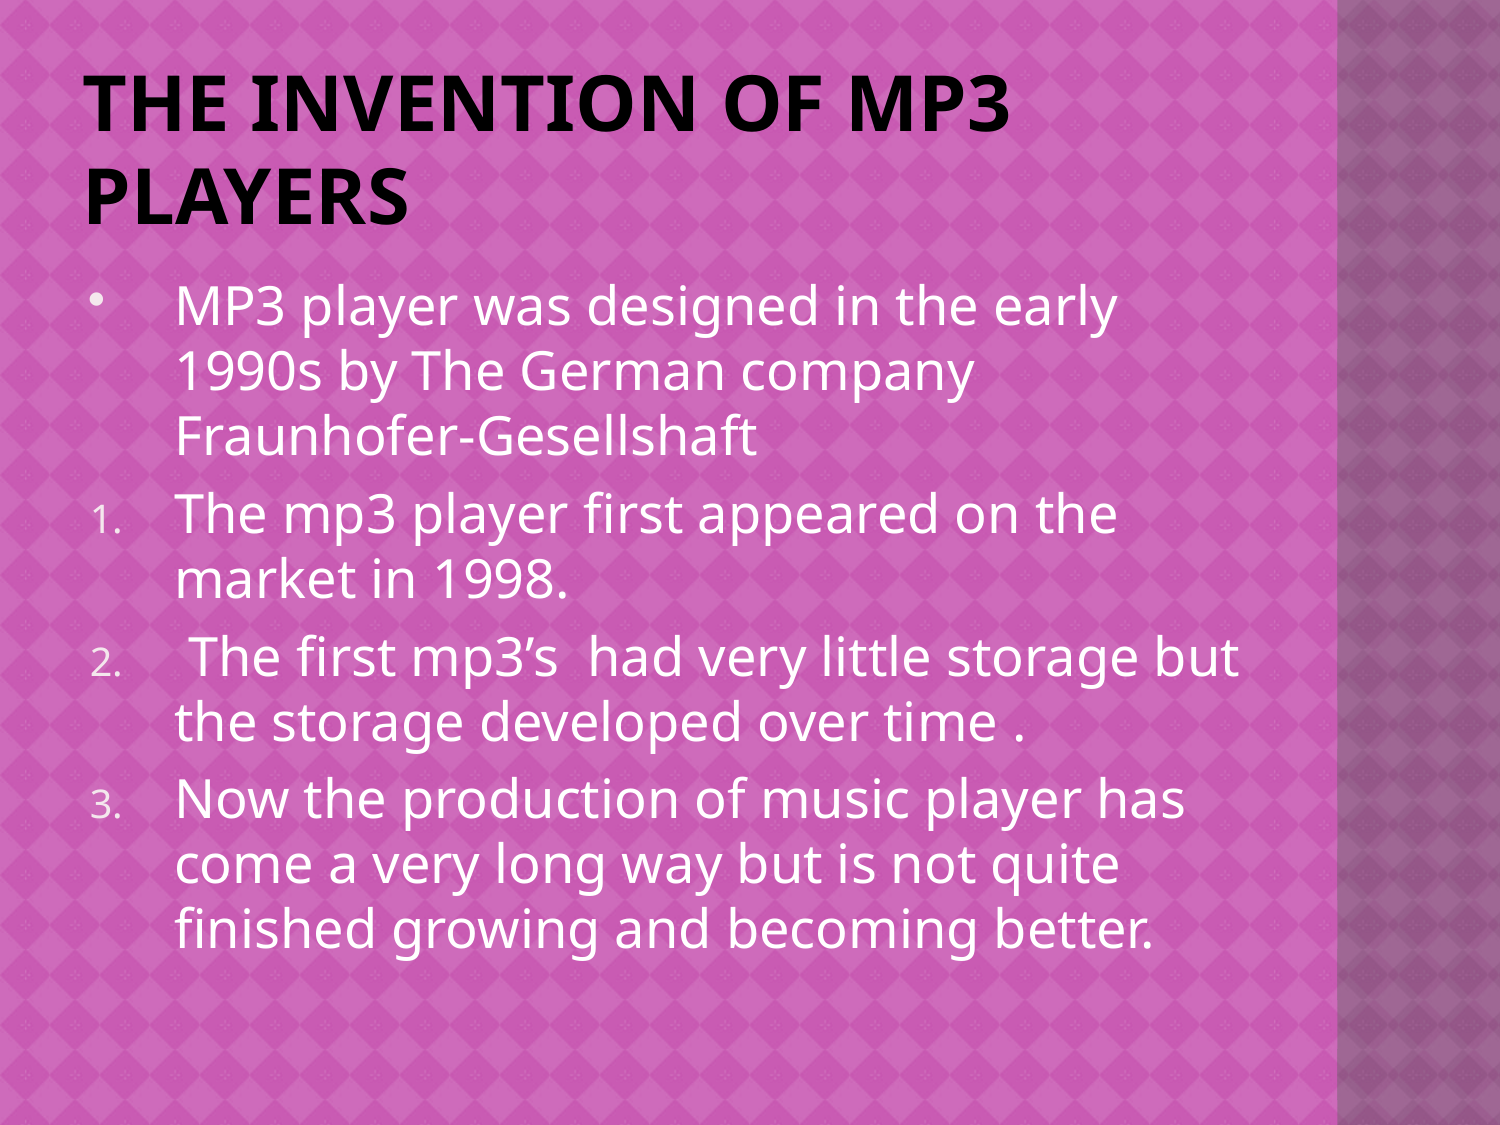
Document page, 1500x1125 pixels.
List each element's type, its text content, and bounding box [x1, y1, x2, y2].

list MP3 player was designed in the early 1990s by The German company Fraunhofer-Gesellshaft The mp3 player first appeared on the market in 1998. The first mp3’s had very little storage but the storage developed over time . Now the production of music player has come a very long way but is not quite finished growing and becoming better. [75, 264, 1263, 1059]
title The invention of mp3 players [75, 52, 1263, 240]
